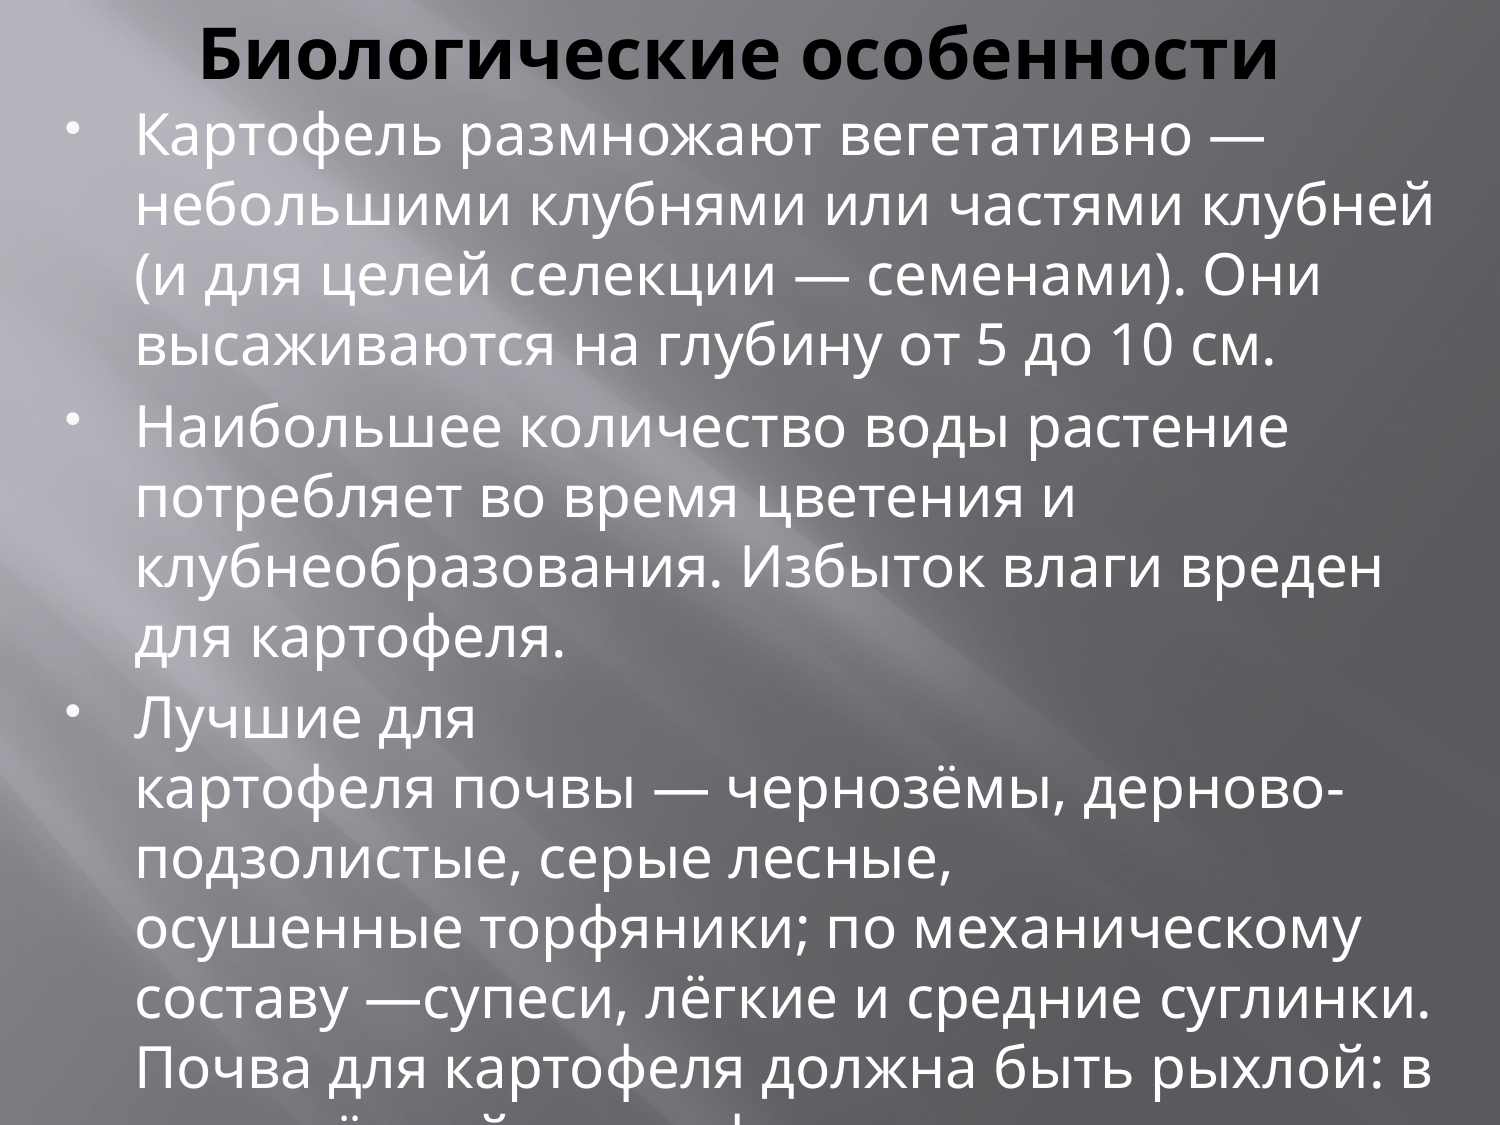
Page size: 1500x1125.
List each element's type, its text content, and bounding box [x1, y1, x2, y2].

list Картофель размножают вегетативно — небольшими клубнями или частями клубней (и для целей селекции — семенами). Они высаживаются на глубину от 5 до 10 см. Наибольшее количество воды растение потребляет во время цветения и клубнеобразования. Избыток влаги вреден для картофеля. Лучшие для картофеля почвы — чернозёмы, дерново-подзолистые, серые лесные, осушенные торфяники; по механическому составу —супеси, лёгкие и средние суглинки. Почва для картофеля должна быть рыхлой: в уплотнённой почве формируются мелкие и деформированные клубни. [29, 90, 1453, 1125]
title Биологические особенности [64, 0, 1415, 90]
